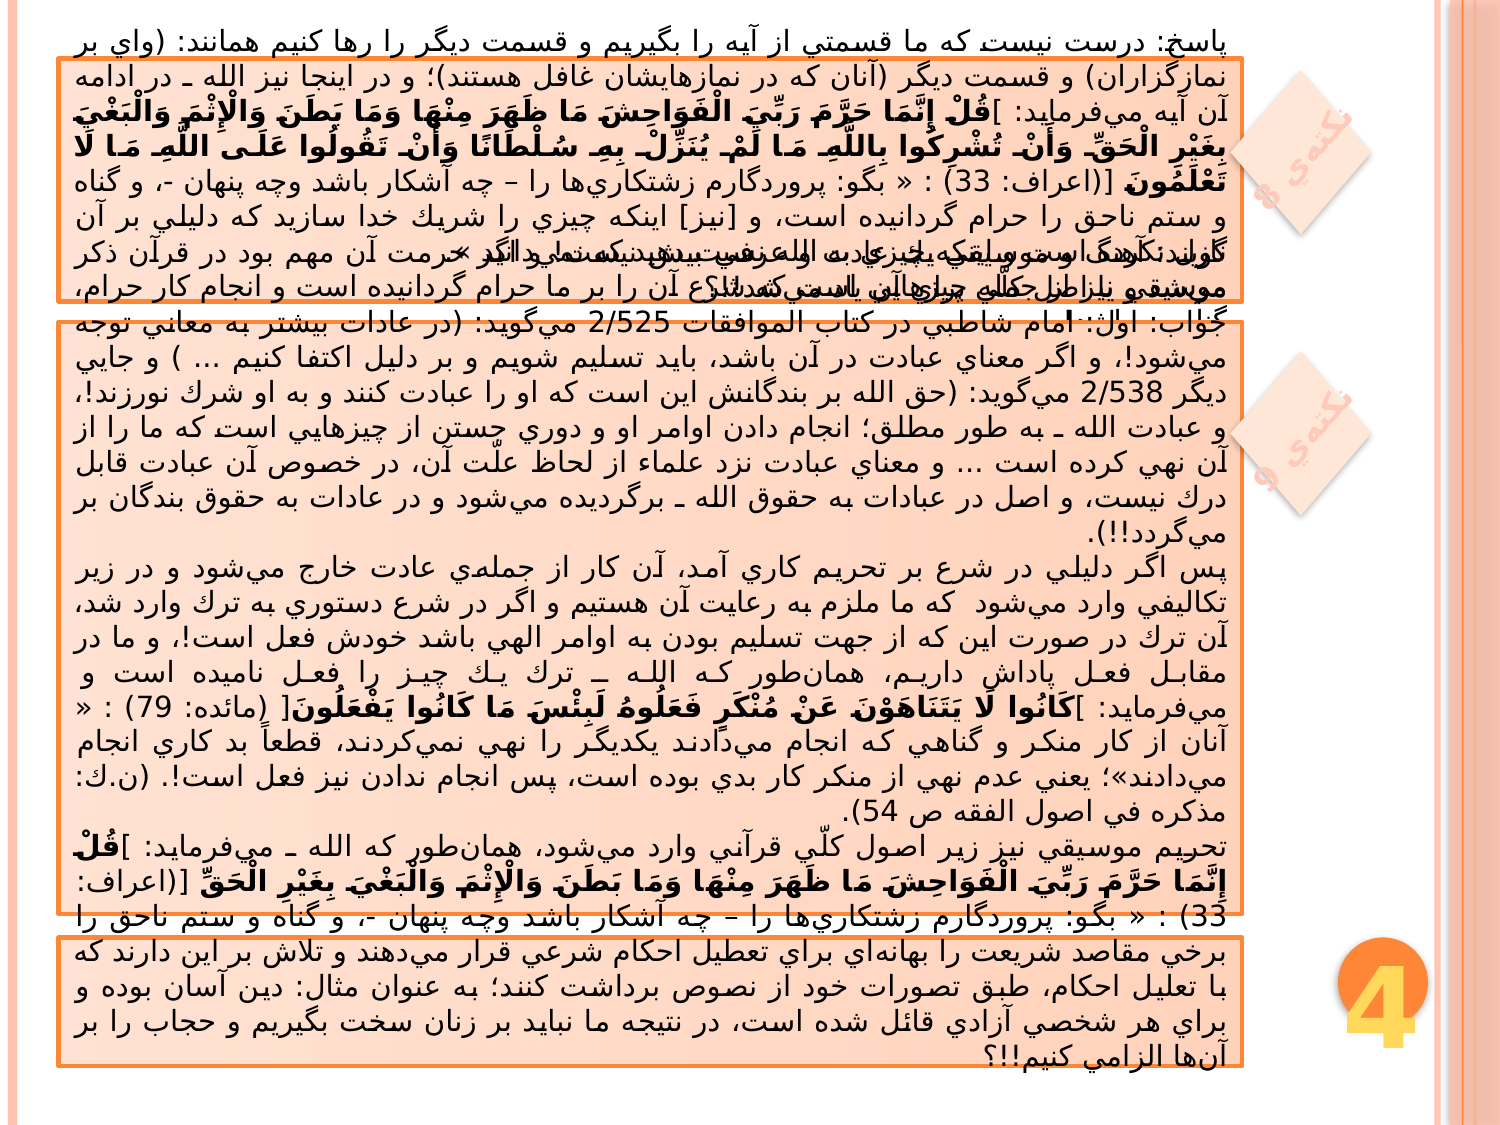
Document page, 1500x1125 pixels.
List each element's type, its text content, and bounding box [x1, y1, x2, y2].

text_box نكته‌ي 8 [1228, 78, 1377, 235]
text_box گويند: آهنگ و موسيقي يك عادت و عرفي بيش نيست! و اگر حرمت آن مهم بود در قرآن ذكر مي‌شد و يا اصل كلّي براي آن ياد مي‌شد!!؟ جواب: اول: امام شاطبي در كتاب الموافقات 2/525 مي‌گويد: (در عادات بيشتر به معاني توجه مي‌شود!، و اگر معناي عبادت در آن باشد، بايد تسليم شويم و بر دليل اكتفا كنيم ... ) و جايي ديگر 2/538 مي‌گويد: (حق الله بر بندگانش اين است كه او را عبادت كنند و به او شرك نورزند!، و عبادت الله ـ به طور مطلق؛ انجام دادن اوامر او و دوري جستن از چيزهايي است كه ما را از آن نهي كرده است ... و معناي عبادت نزد علماء از لحاظ علّت آن، در خصوص آن عبادت قابل درك نيست، و اصل در عبادات به حقوق الله ـ برگرديده مي‌شود و در عادات به حقوق بندگان بر مي‌گردد!!). پس اگر دليلي در شرع بر تحريم كاري آمد، آن كار از جمله‌ي عادت خارج مي‌شود و در زير تكاليفي وارد مي‌شود كه ما ملزم به رعايت آن هستيم و اگر در شرع دستوري به ترك وارد شد، آن ترك در صورت اين كه از جهت تسليم بودن به اوامر الهي باشد خودش فعل است!، و ما در مقابل فعل پاداش داريم، همان‌طور كه الله ـ ترك يك چيز را فعل ناميده است و مي‌فرمايد: ]كَانُوا لَا يَتَنَاهَوْنَ عَنْ مُنْكَرٍ فَعَلُوهُ لَبِئْسَ مَا كَانُوا يَفْعَلُونَ[ (مائده: 79) : « آنان از كار منكر و گناهي كه انجام مي‌دادند يكديگر را نهي نمي‌كردند، قطعاً بد كاري انجام مي‌دادند»؛ يعني عدم نهي از منكر كار بدي بوده است، پس انجام ندادن نيز فعل است!. (ن.ك: مذكره في اصول الفقه ص 54). تحريم موسيقي نيز زير اصول كلّي قرآني وارد مي‌شود، همان‌طور كه الله ـ مي‌فرمايد: ]قُلْ إِنَّمَا حَرَّمَ رَبِّيَ الْفَوَاحِشَ مَا ظَهَرَ مِنْهَا وَمَا بَطَنَ وَالْإِثْمَ وَالْبَغْيَ بِغَيْرِ الْحَقِّ [(اعراف: 33) : « بگو: پروردگارم زشتكاري‌ها را – چه آشكار باشد وچه پنهان -، و گناه و ستم ناحق را حرام گردانيده است»، پس چون در احاديث از موسيقي به عنوان يك گناه ياد شده است در زير كلمه‌ي گناه كه به طور مطلق در قرآن آمده وارد مي‌شود!. [56, 320, 1244, 916]
text_box [1284, 135, 1373, 237]
text_box برخي مقاصد شريعت را بهانه‌اي براي تعطيل احكام شرعي قرار مي‌دهند و تلاش بر اين دارند كه با تعليل احكام، طبق تصورات خود از نصوص برداشت كنند؛ به عنوان مثال: دين آسان بوده و براي هر شخصي آزادي قائل شده است، در نتيجه ما نبايد بر زنان سخت بگيريم و حجاب را بر آن‌ها الزامي كنيم!!؟ [56, 935, 1244, 1068]
text_box [1228, 68, 1322, 175]
text_box نكته‌ي 9 [1228, 359, 1377, 516]
text_box [1284, 416, 1373, 518]
text_box 4 [1328, 928, 1435, 1079]
text_box پاسخ: درست نيست كه ما قسمتي از آيه را بگيريم و قسمت ديگر را رها كنيم همانند: (واي بر نمازگزاران) و قسمت ديگر (آنان كه در نمازهايشان غافل هستند)؛ و در اينجا نيز الله ـ در ادامه آن آيه مي‌فرمايد: ]قُلْ إِنَّمَا حَرَّمَ رَبِّيَ الْفَوَاحِشَ مَا ظَهَرَ مِنْهَا وَمَا بَطَنَ وَالْإِثْمَ وَالْبَغْيَ بِغَيْرِ الْحَقِّ وَأَنْ تُشْرِكُوا بِاللَّهِ مَا لَمْ يُنَزِّلْ بِهِ سُلْطَانًا وَأَنْ تَقُولُوا عَلَى اللَّهِ مَا لَا تَعْلَمُونَ [(اعراف: 33) : « بگو: پروردگارم زشتكاري‌ها را – چه آشكار باشد وچه پنهان -، و گناه و ستم ناحق را حرام گردانيده است، و [نيز] اينكه چيزي را شريك خدا سازيد كه دليلي بر آن نازل نكرده است و اينكه چيزي به الله نسبت دهيد كه نمي‌دانيد ». موسيقي نيز از جمله چيزهايي است كه شرع آن را بر ما حرام گردانيده است و انجام كار حرام، گناه مي‌باشد! [56, 56, 1244, 304]
text_box [1228, 349, 1322, 457]
